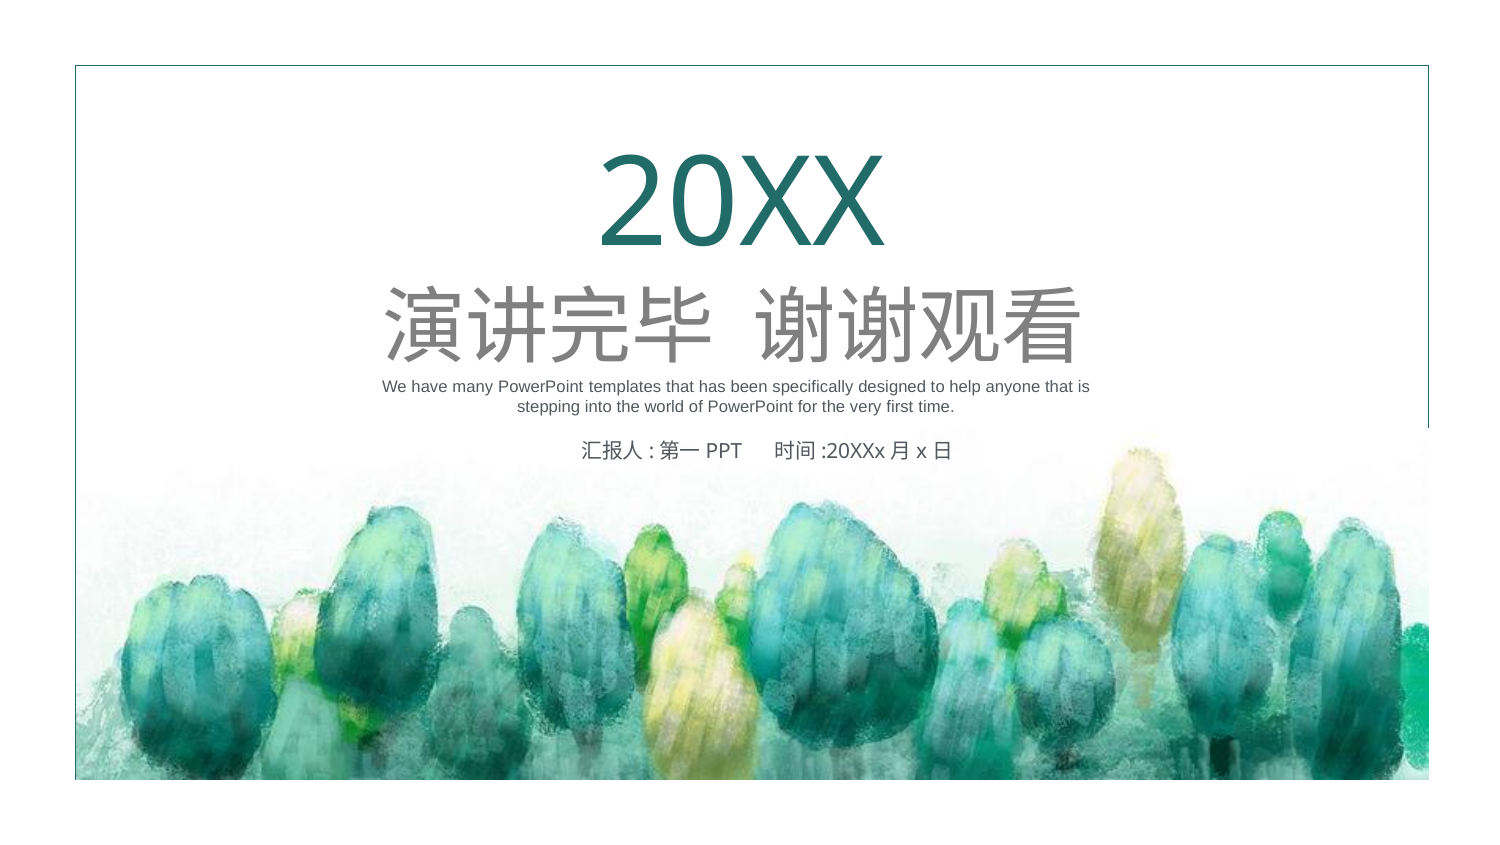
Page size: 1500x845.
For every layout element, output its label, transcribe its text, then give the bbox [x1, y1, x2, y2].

text_box 20XX [596, 120, 886, 271]
text_box [74, 64, 1429, 780]
text_box We have many PowerPoint templates that has been specifically designed to help anyone that is stepping into the world of PowerPoint for the very first time. [371, 375, 1101, 416]
text_box 演讲完毕 谢谢观看 [381, 272, 1086, 373]
picture [76, 428, 1429, 780]
